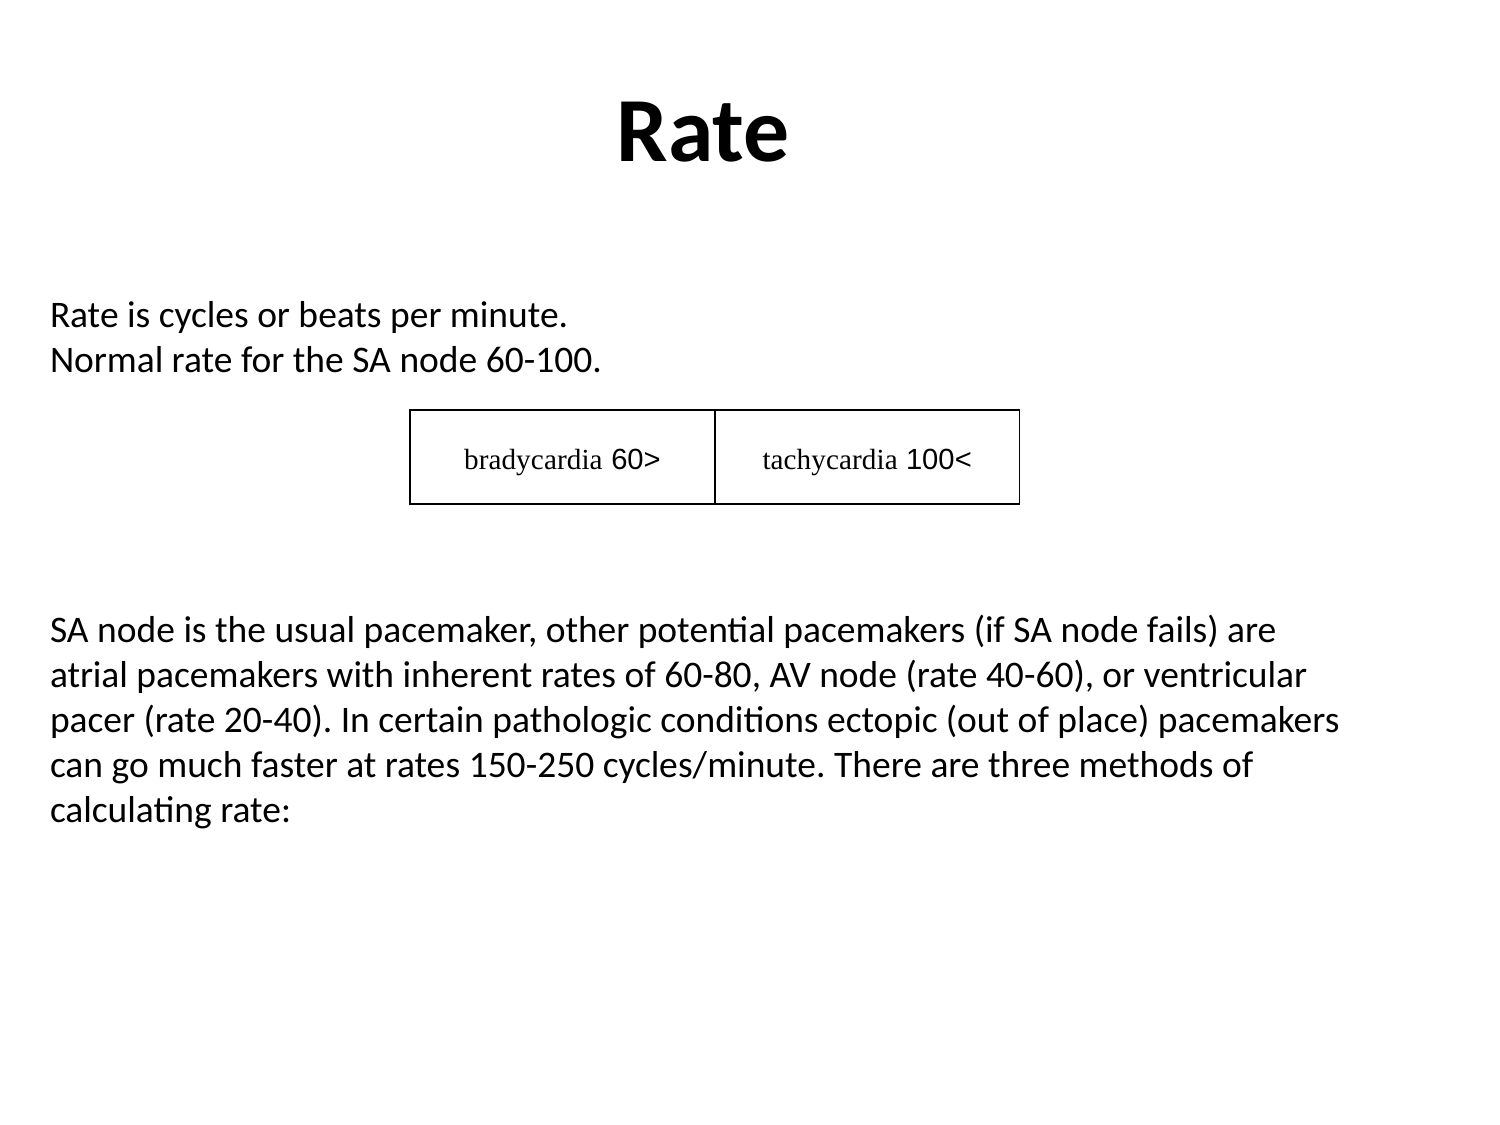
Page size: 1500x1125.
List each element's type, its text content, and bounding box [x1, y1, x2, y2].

text_box Rate Rate is cycles or beats per minute. Normal rate for the SA node 60-100. SA node is the usual pacemaker, other potential pacemakers (if SA node fails) are atrial pacemakers with inherent rates of 60-80, AV node (rate 40-60), or ventricular pacer (rate 20-40). In certain pathologic conditions ectopic (out of place) pacemakers can go much faster at rates 150-250 cycles/minute. There are three methods of calculating rate: [35, 62, 1371, 838]
